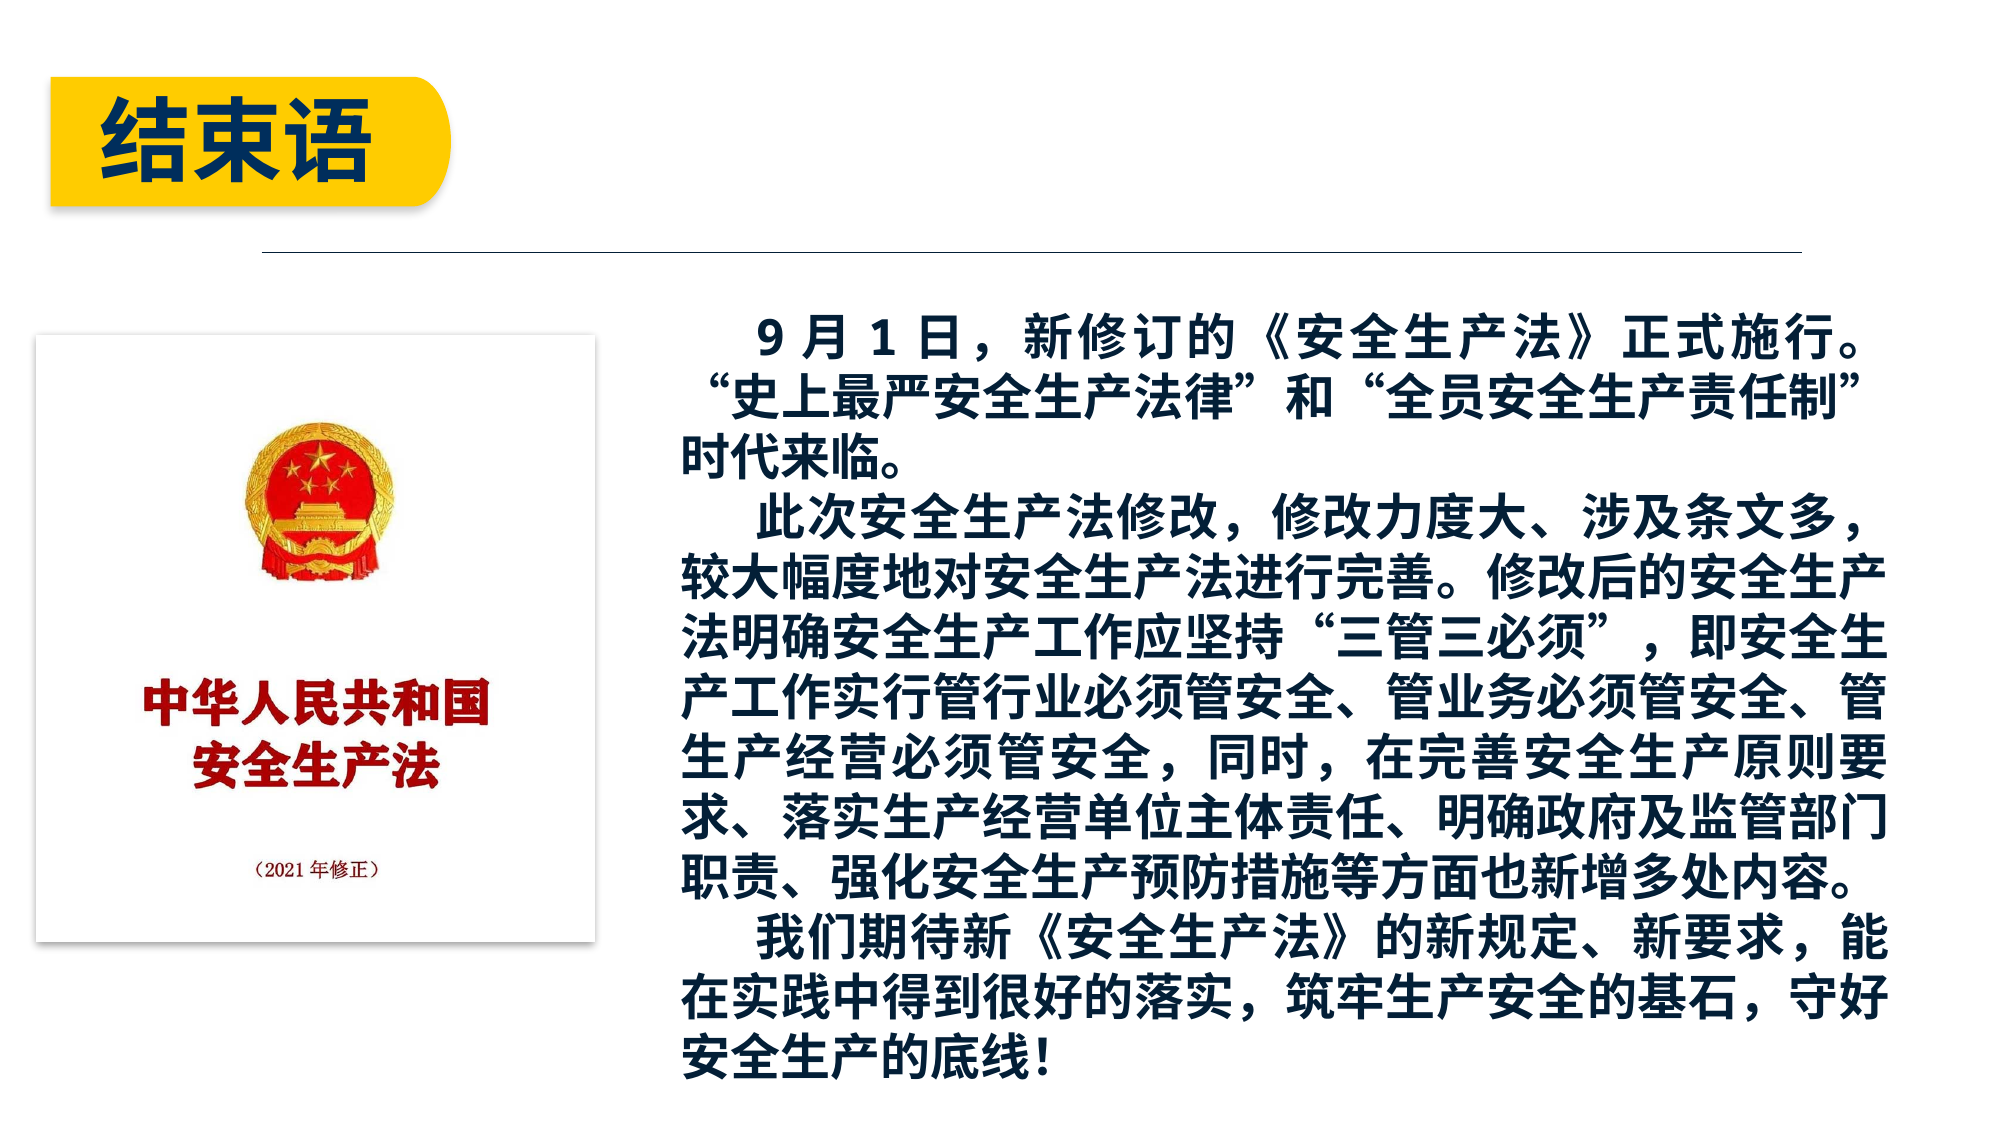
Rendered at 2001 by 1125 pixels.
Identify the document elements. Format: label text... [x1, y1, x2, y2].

picture [50, 349, 581, 928]
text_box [50, 76, 451, 207]
text_box 9月1日，新修订的《安全生产法》正式施行。“史上最严安全生产法律”和“全员安全生产责任制”时代来临。 此次安全生产法修改，修改力度大、涉及条文多，较大幅度地对安全生产法进行完善。修改后的安全生产法明确安全生产工作应坚持“三管三必须”，即安全生产工作实行管行业必须管安全、管业务必须管安全、管生产经营必须管安全，同时，在完善安全生产原则要求、落实生产经营单位主体责任、明确政府及监管部门职责、强化安全生产预防措施等方面也新增多处内容。 我们期待新《安全生产法》的新规定、新要求，能在实践中得到很好的落实，筑牢生产安全的基石，守好安全生产的底线！ [669, 299, 1901, 1125]
